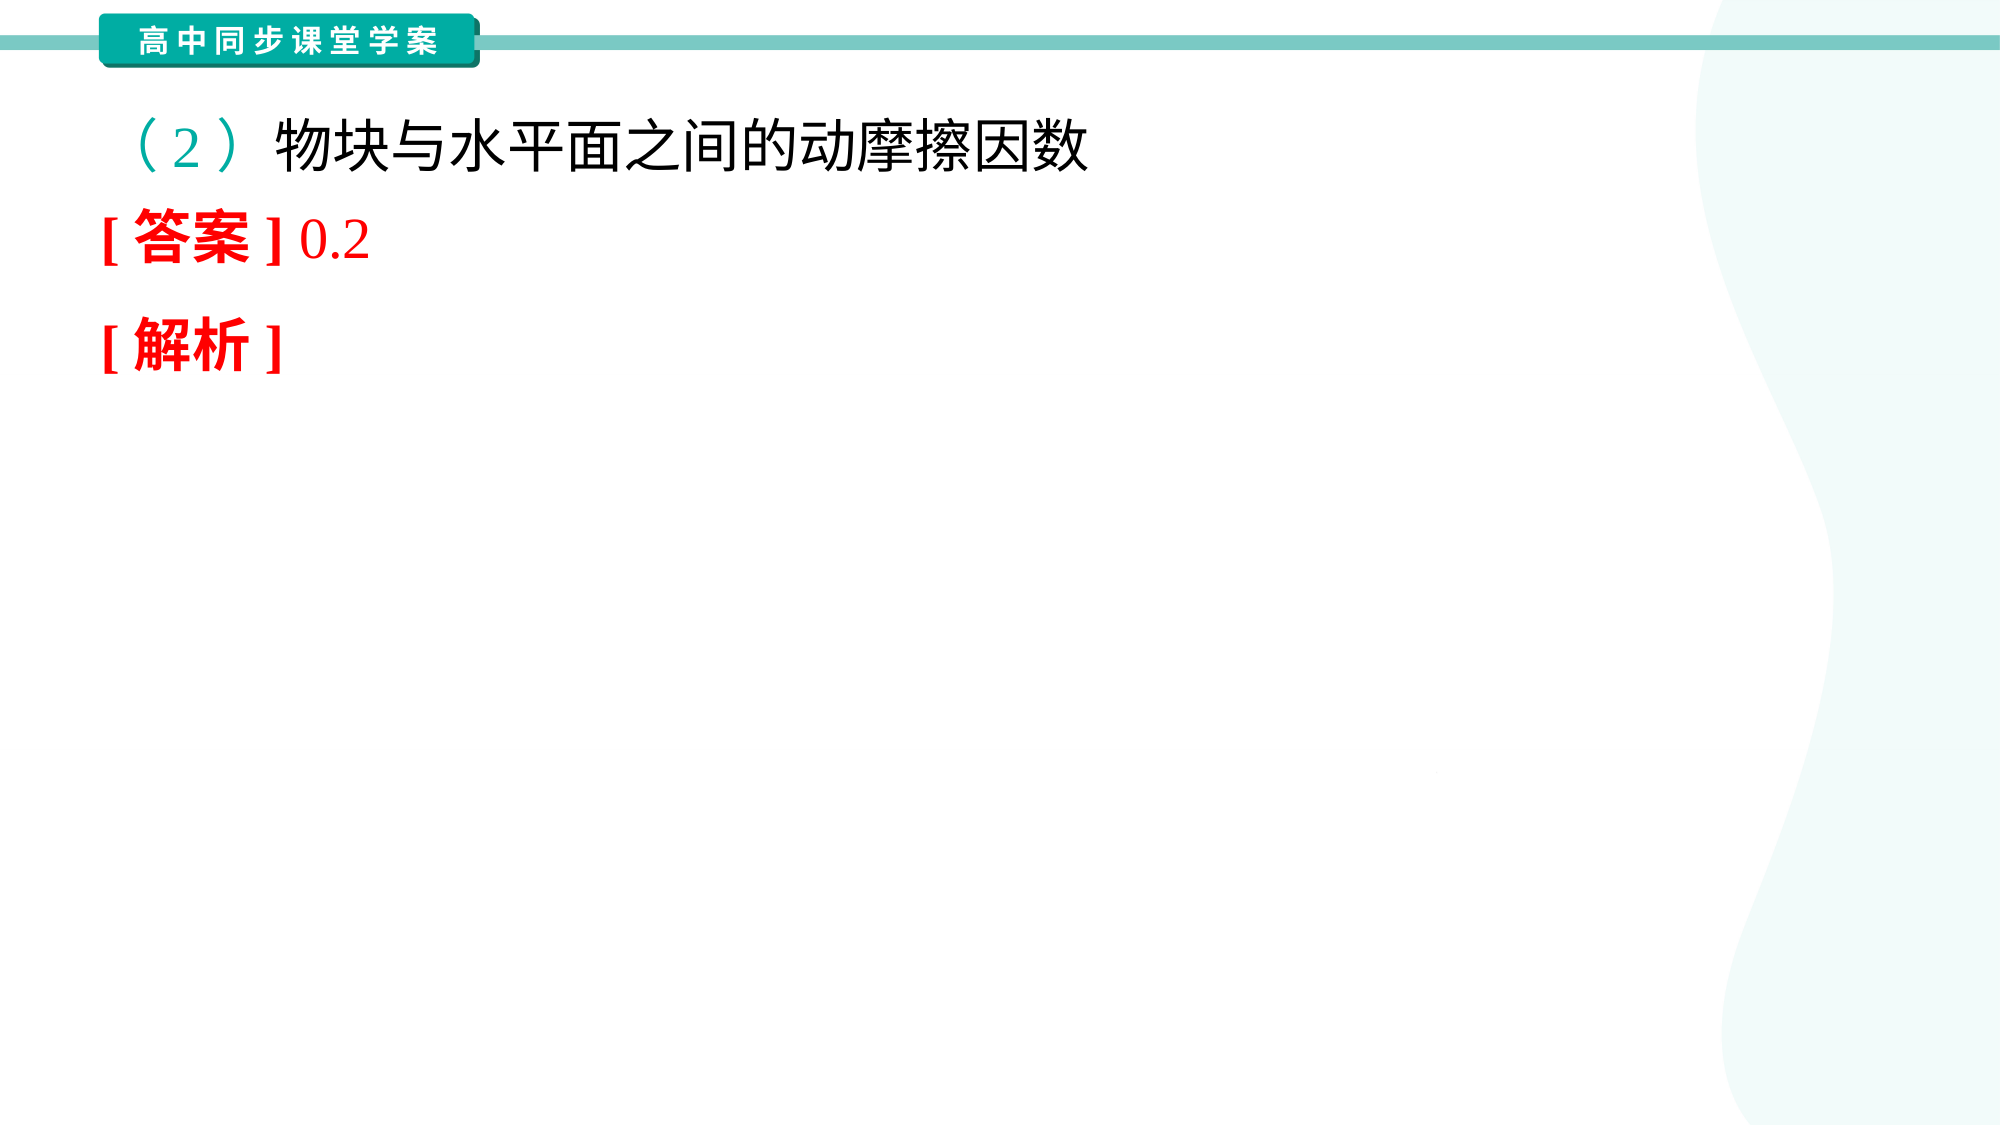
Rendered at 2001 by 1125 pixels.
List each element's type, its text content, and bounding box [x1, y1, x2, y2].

text_box [答案] 0.2 [100, 168, 1899, 259]
picture [0, 0, 2000, 1125]
